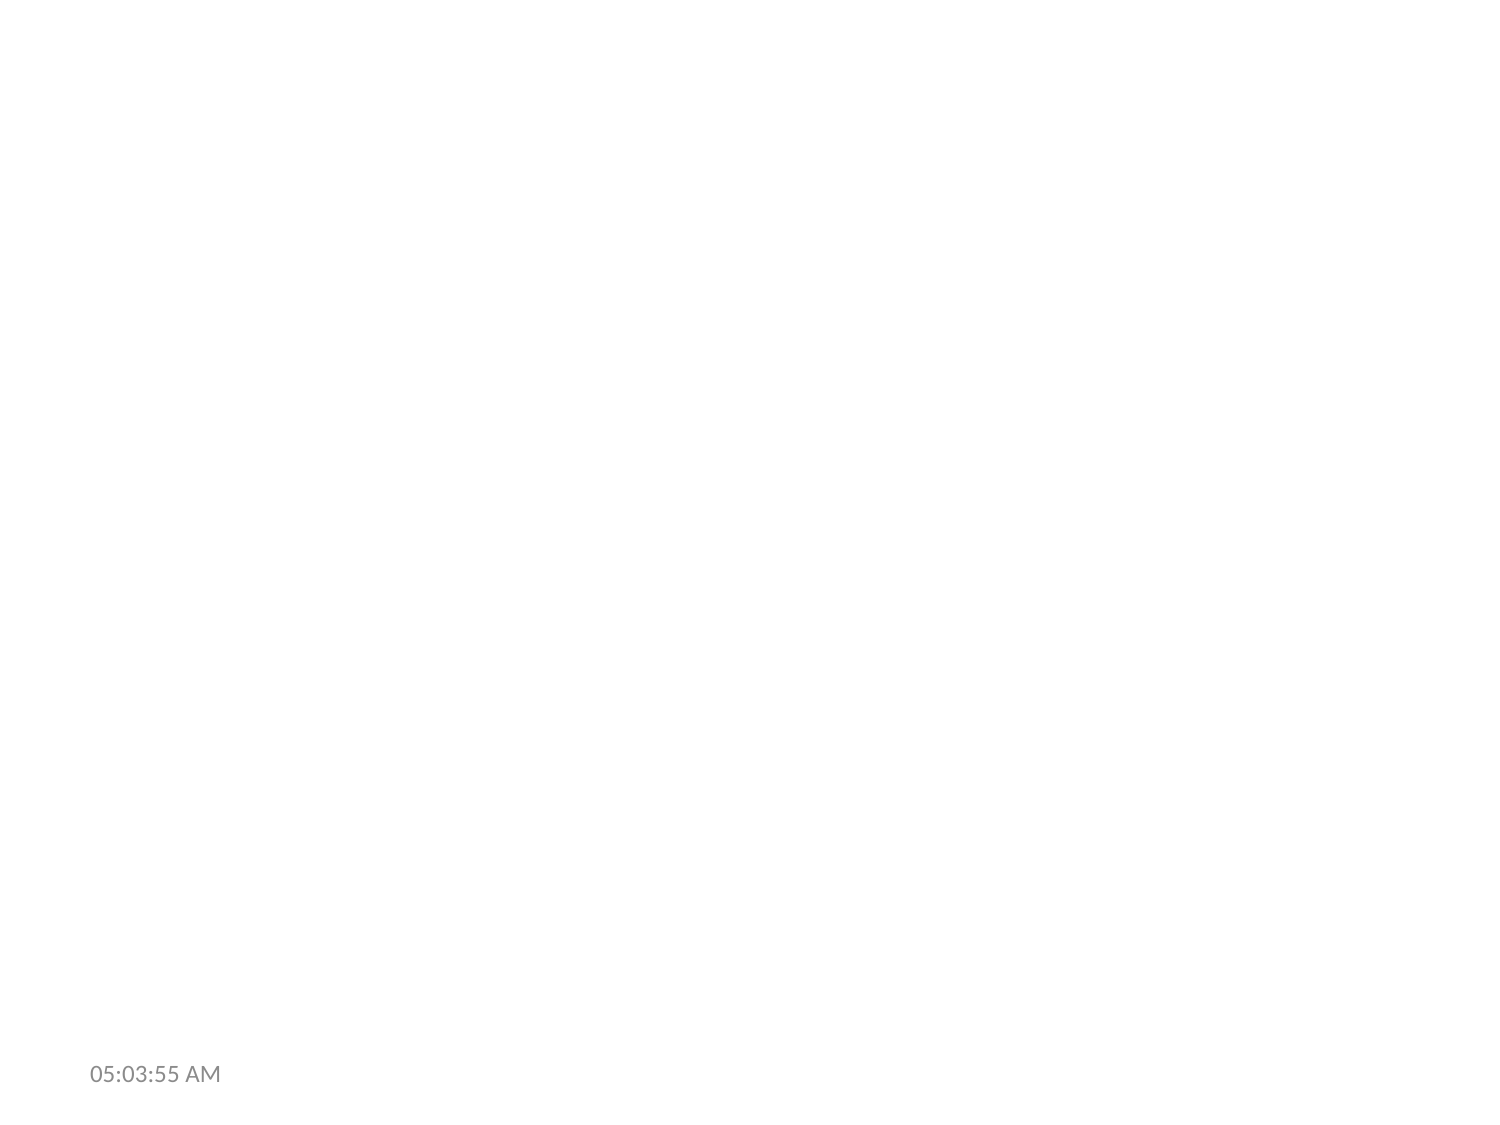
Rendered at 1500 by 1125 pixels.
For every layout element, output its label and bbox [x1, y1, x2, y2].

slide_number [75, 1042, 425, 1103]
